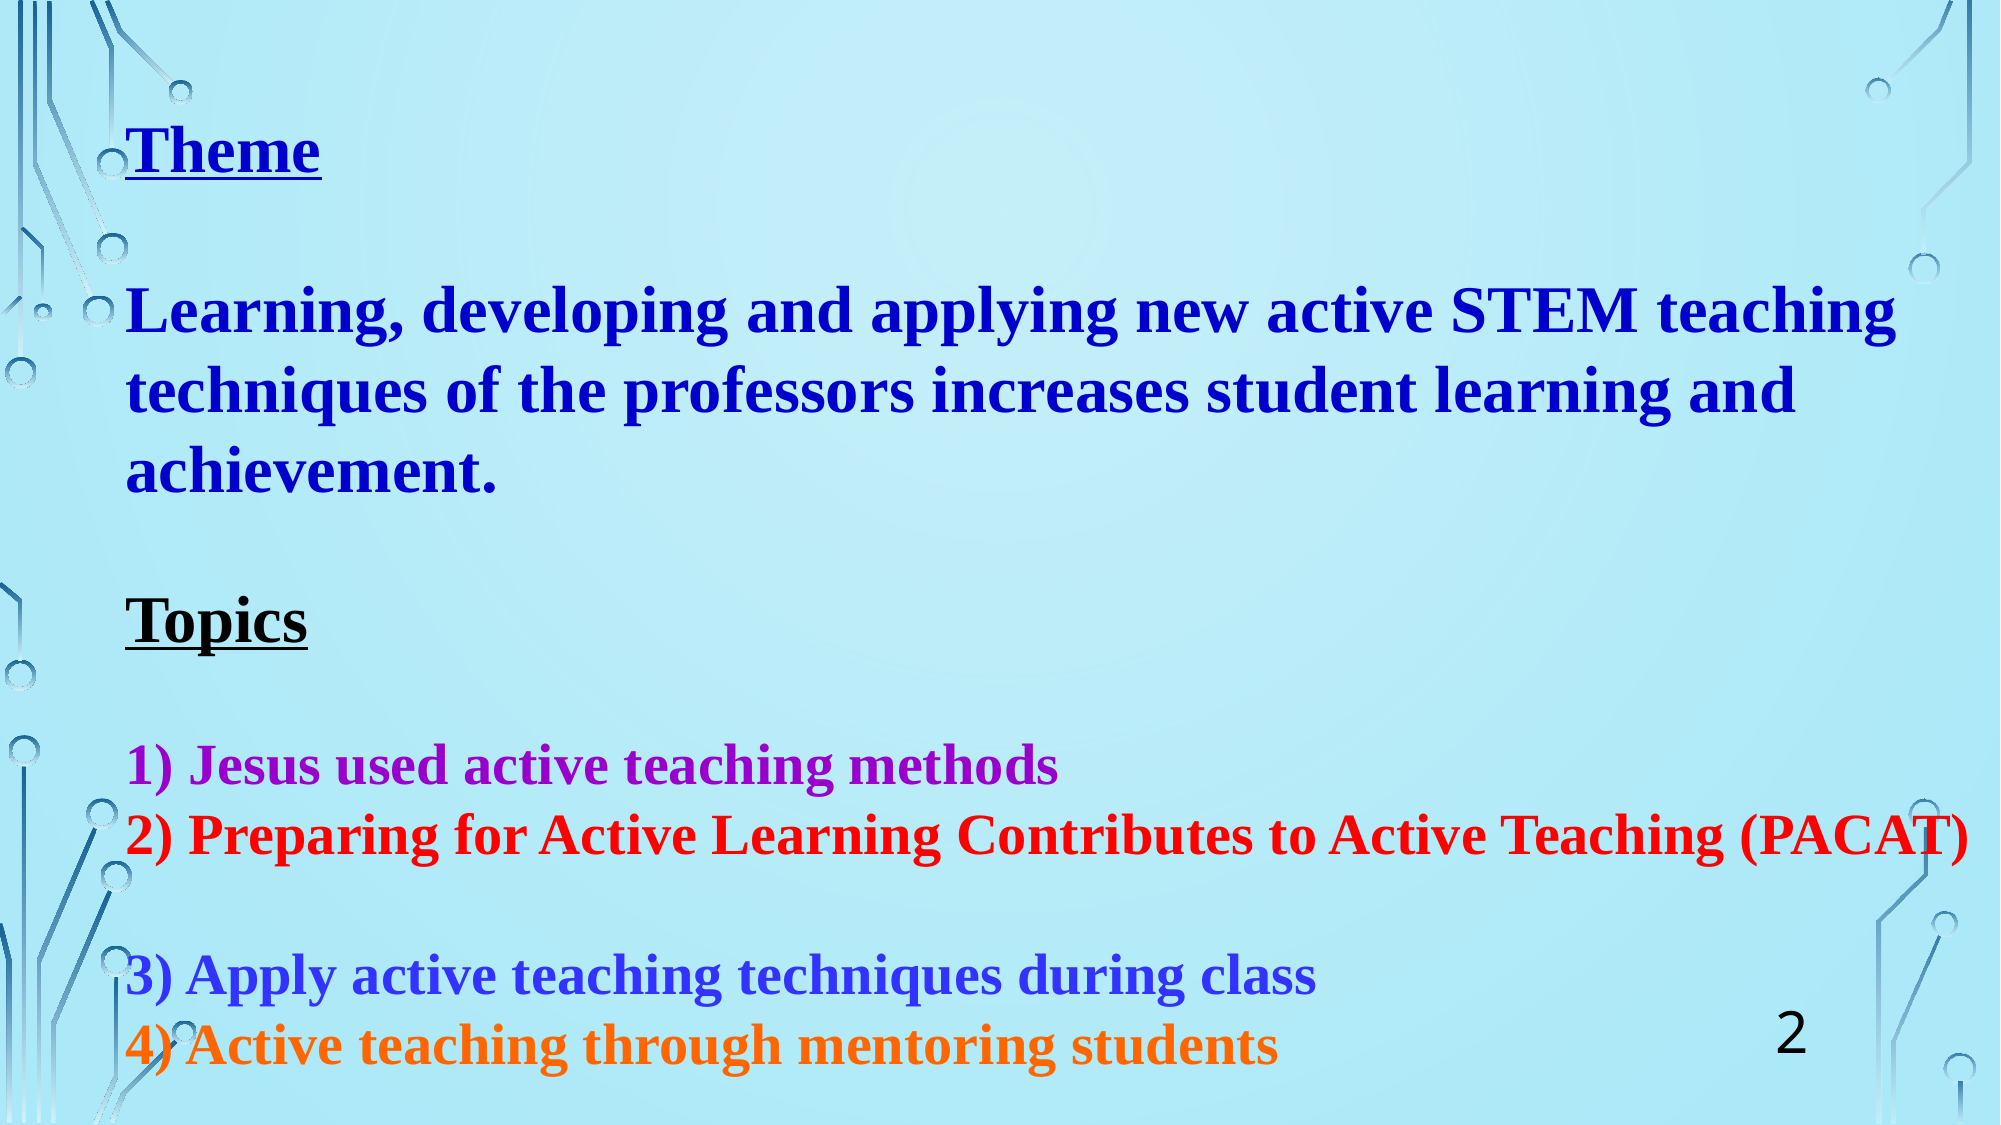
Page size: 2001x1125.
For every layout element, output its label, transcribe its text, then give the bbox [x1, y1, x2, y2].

text_box 2 [1760, 987, 1890, 1073]
text_box Theme Learning, developing and applying new active STEM teaching techniques of the professors increases student learning and achievement. Topics 1) Jesus used active teaching methods 2) Preparing for Active Learning Contributes to Active Teaching (PACAT) 3) Apply active teaching techniques during class 4) Active teaching through mentoring students [110, 98, 2000, 1125]
